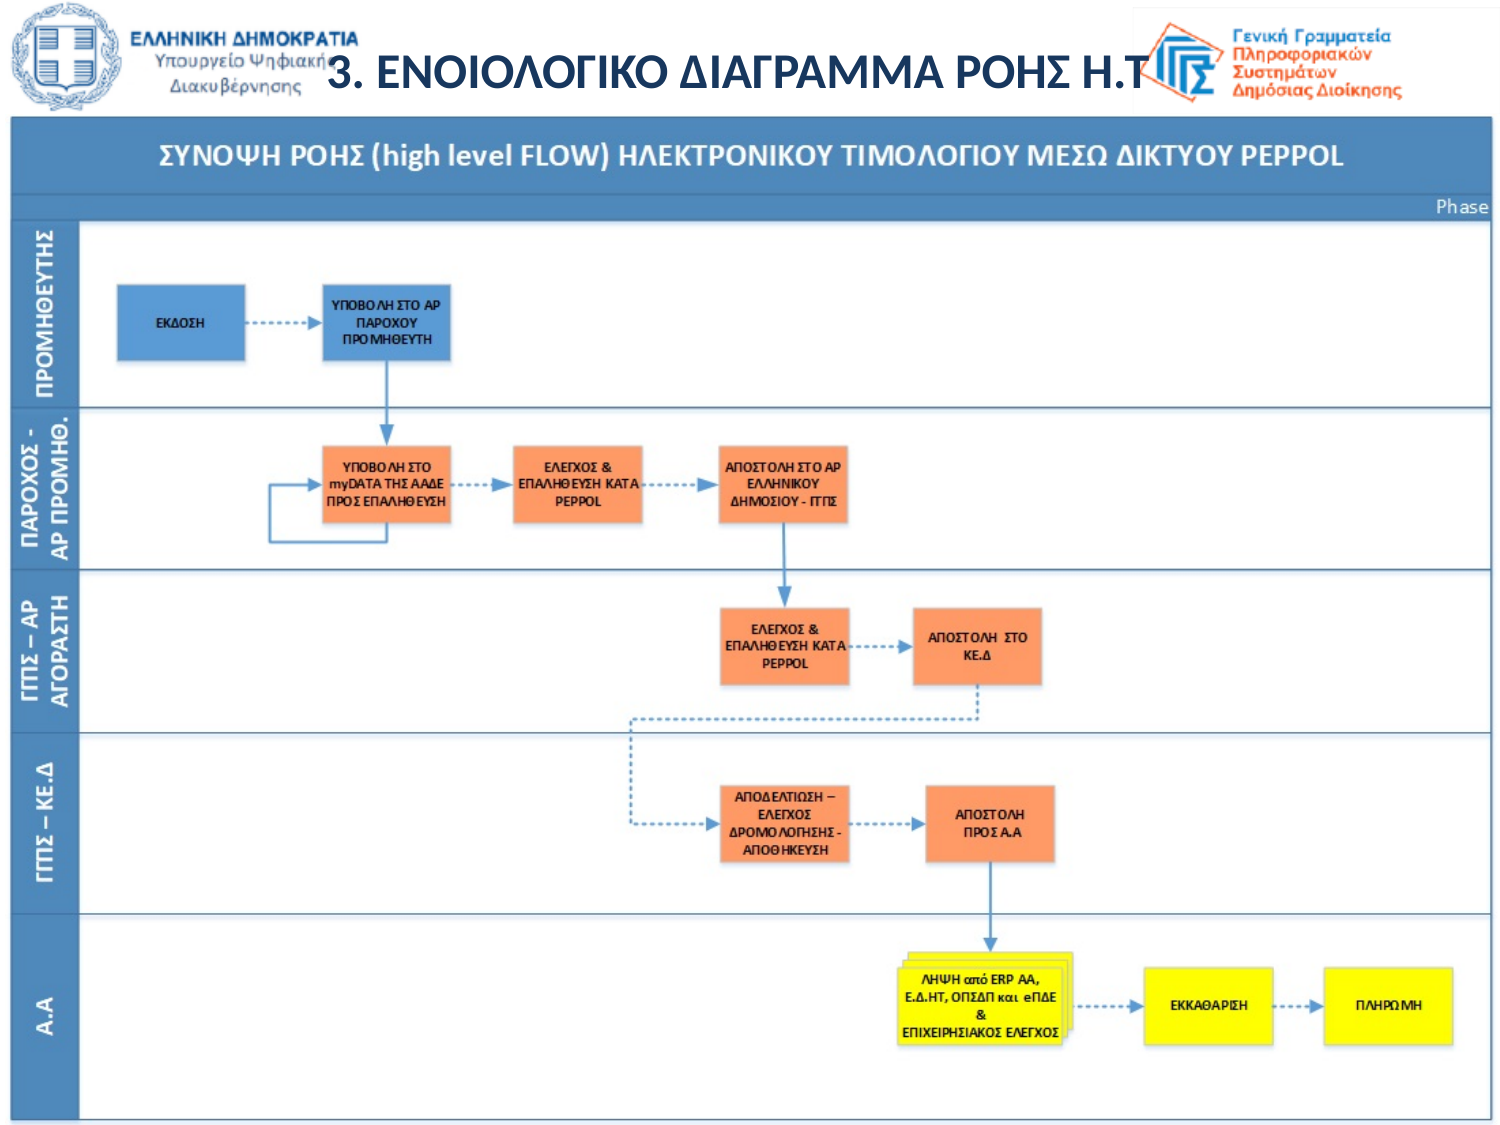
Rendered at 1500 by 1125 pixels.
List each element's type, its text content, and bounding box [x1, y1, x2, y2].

picture [5, 114, 1500, 1125]
text_box 3. ΕΝΟΙΟΛΟΓΙΚΟ ΔΙΑΓΡΑΜΜΑ ΡΟΗΣ Η.Τ [182, 30, 1294, 112]
